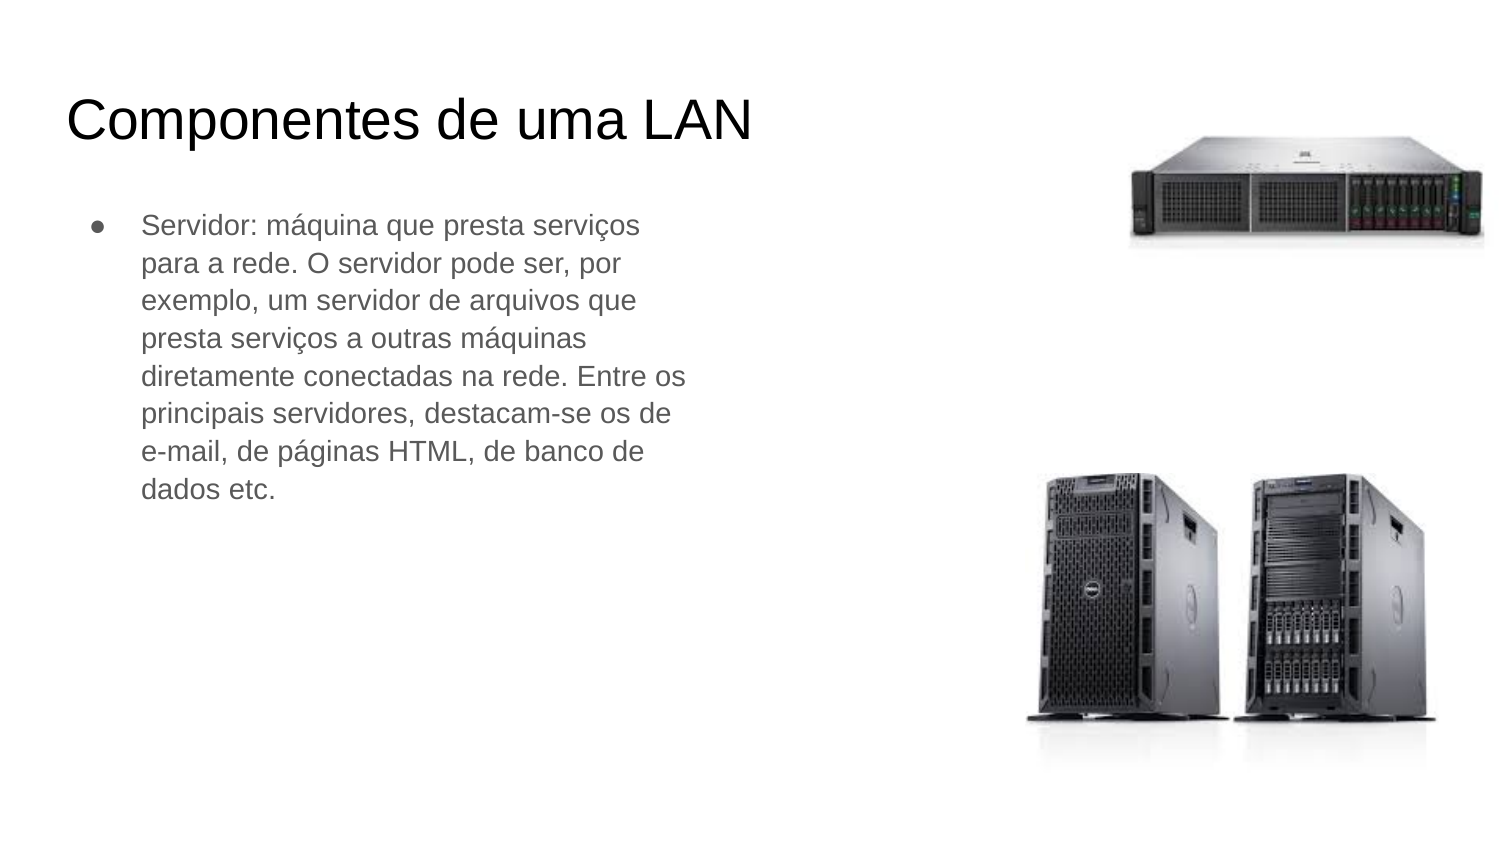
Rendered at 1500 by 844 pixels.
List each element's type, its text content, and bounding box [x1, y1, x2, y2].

picture [1114, 0, 1500, 386]
picture [1025, 473, 1439, 773]
title Componentes de uma LAN [51, 72, 1109, 167]
list Servidor: máquina que presta serviços para a rede. O servidor pode ser, por exemplo, um servidor de arquivos que presta serviços a outras máquinas diretamente conectadas na rede. Entre os principais servidores, destacam-se os de e-mail, de páginas HTML, de banco de dados etc. [51, 189, 708, 750]
